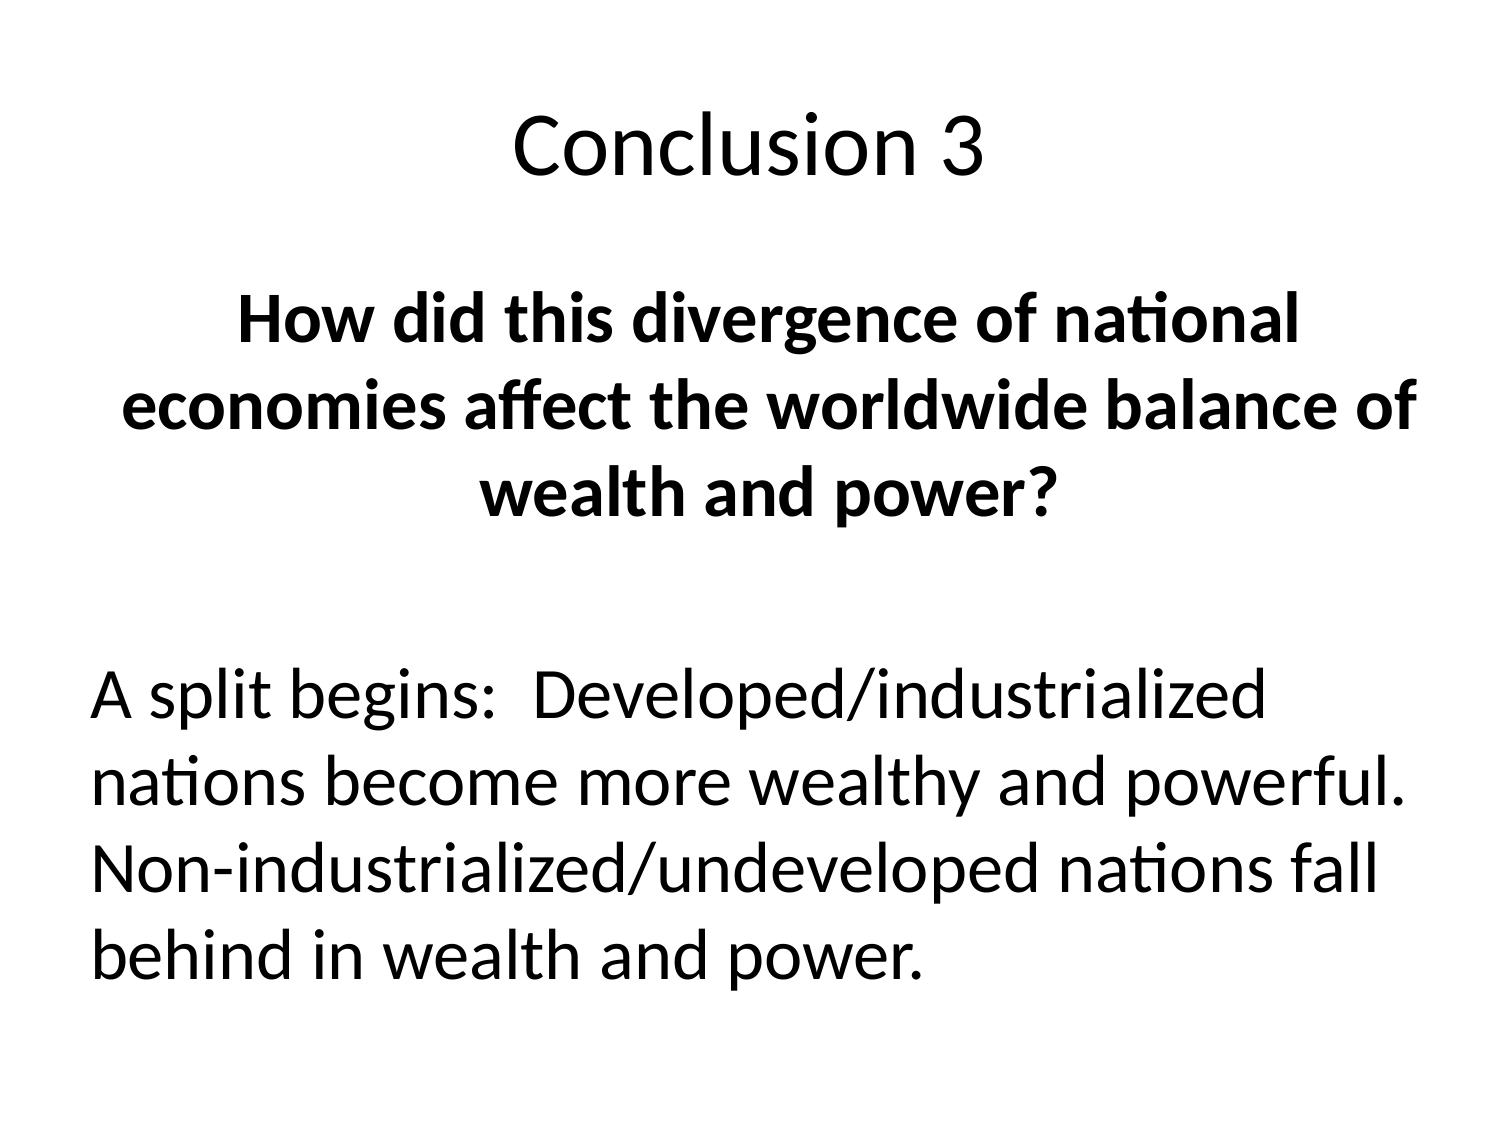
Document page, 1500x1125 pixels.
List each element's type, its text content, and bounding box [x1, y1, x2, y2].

title Conclusion 3 [75, 45, 1425, 233]
list How did this divergence of national economies affect the worldwide balance of wealth and power? A split begins: Developed/industrialized nations become more wealthy and powerful. Non-industrialized/undeveloped nations fall behind in wealth and power. [75, 262, 1466, 1005]
